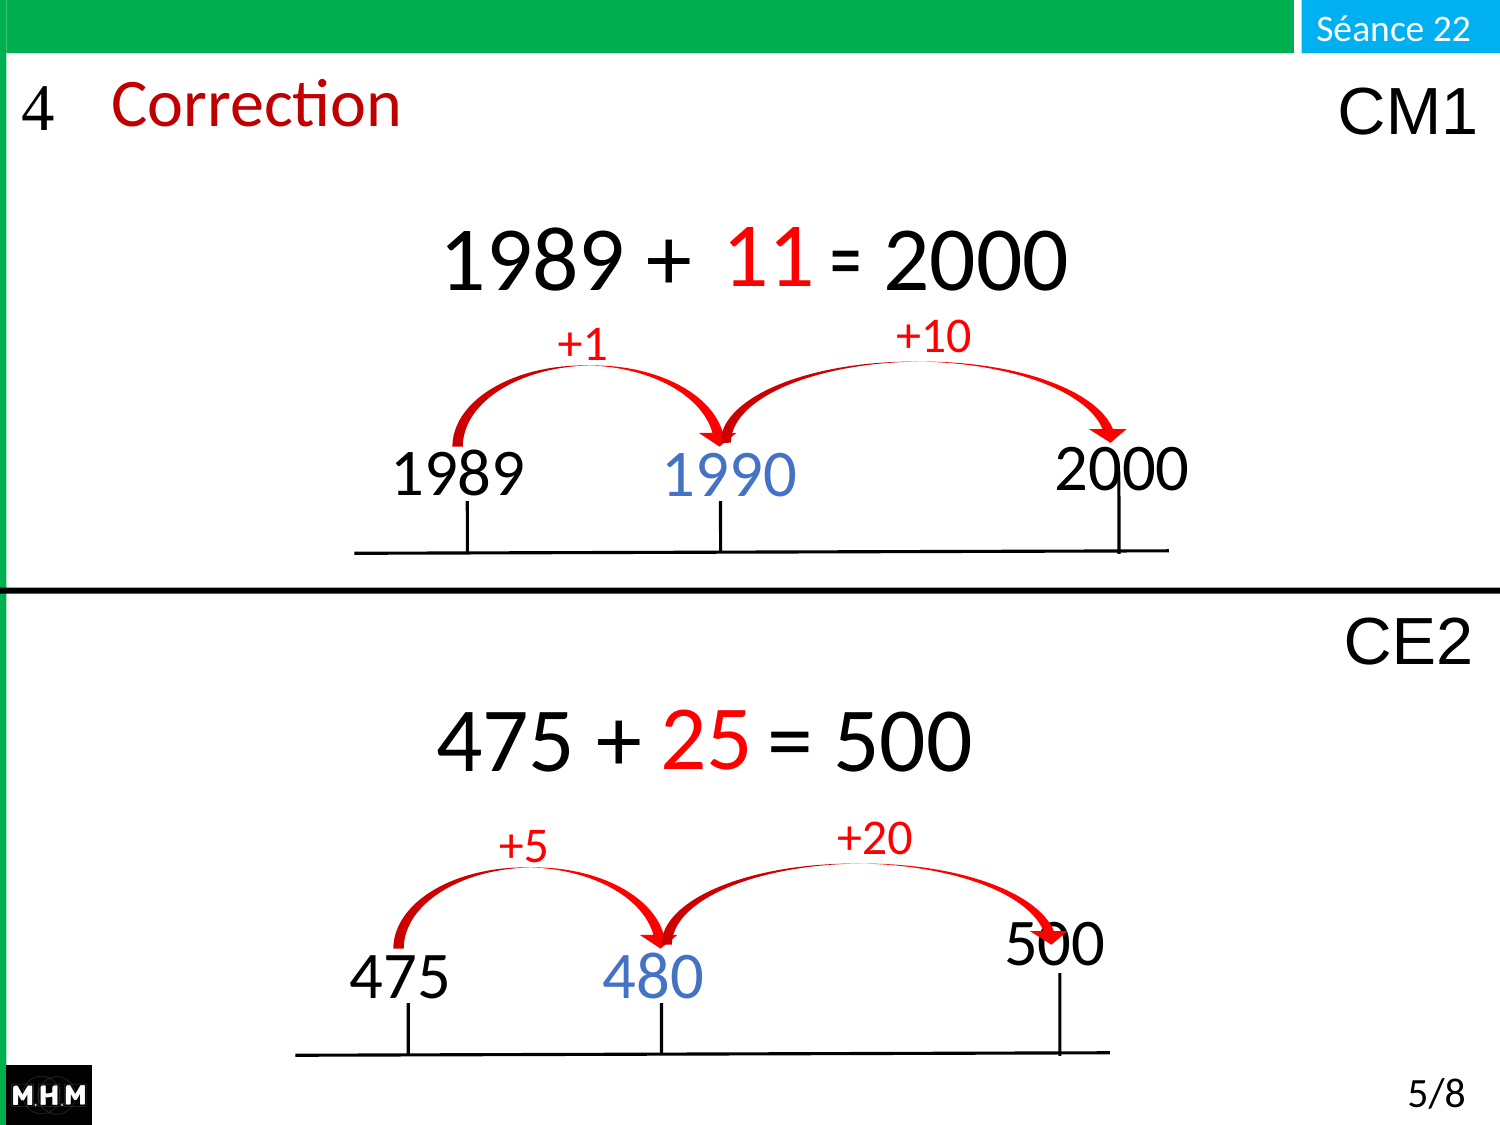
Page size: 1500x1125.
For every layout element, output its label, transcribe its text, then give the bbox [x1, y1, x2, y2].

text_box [354, 416, 1222, 555]
picture [6, 1065, 92, 1125]
text_box [460, 368, 537, 415]
text_box 11 [704, 187, 833, 313]
text_box [928, 868, 1012, 890]
text_box [987, 366, 1107, 415]
text_box [629, 366, 717, 415]
text_box [706, 863, 809, 890]
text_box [295, 891, 1172, 1057]
text_box +1 [537, 317, 629, 378]
text_box +20 [809, 797, 940, 872]
text_box +10 [868, 317, 1000, 370]
text_box 25 [642, 670, 771, 796]
title Correction [96, 60, 1322, 150]
text_box CE2 [1328, 591, 1500, 680]
text_box CM1 [1322, 60, 1500, 150]
text_box [429, 870, 478, 890]
text_box [570, 868, 630, 890]
text_box +5 [478, 805, 570, 880]
text_box [729, 361, 868, 415]
text_box 475 + … = 500 [385, 672, 1004, 798]
list 5/8 [1373, 1064, 1500, 1125]
text_box 1989 + … = 2000 [396, 191, 1093, 317]
